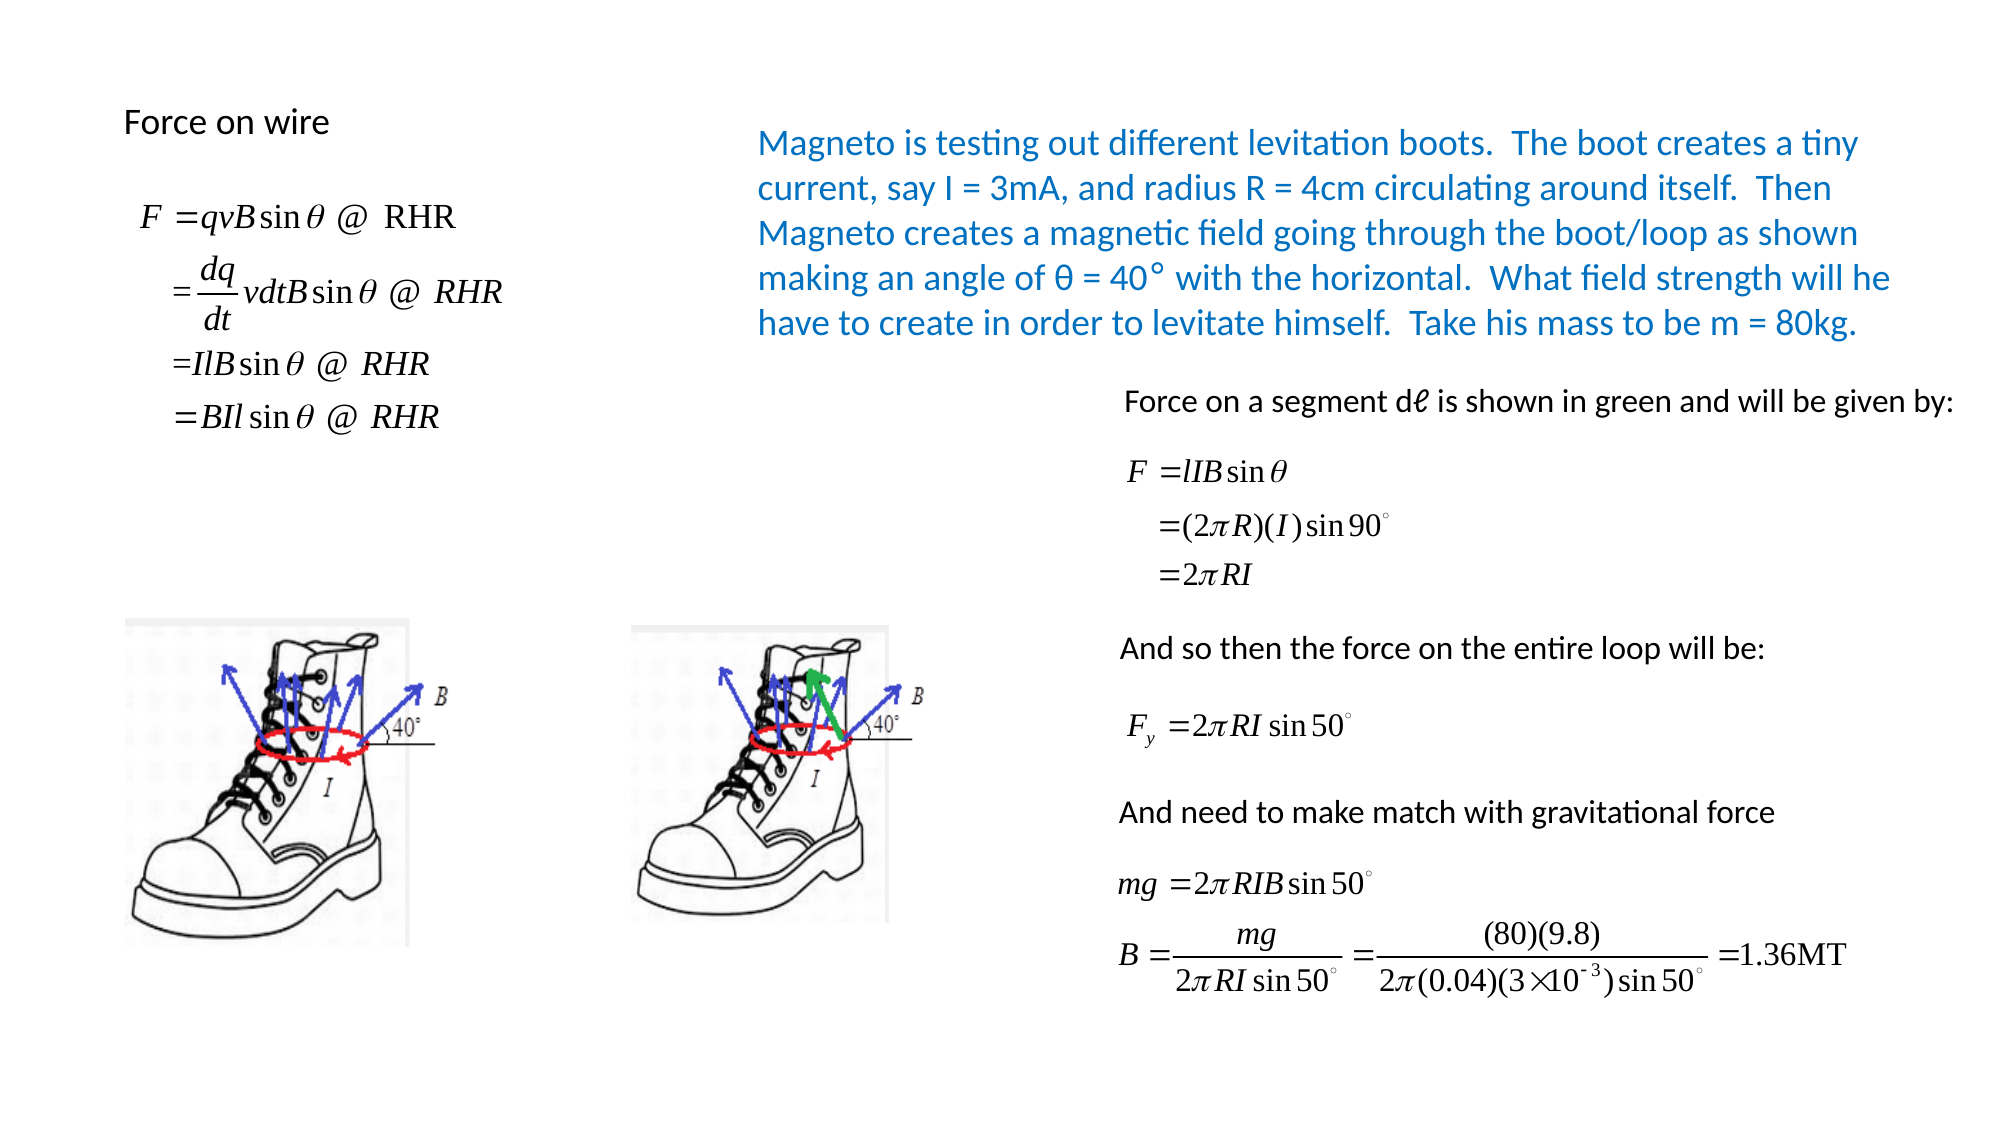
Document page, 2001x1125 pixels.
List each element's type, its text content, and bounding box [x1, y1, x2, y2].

text_box Force on wire [109, 89, 346, 150]
text_box And need to make match with gravitational force [1104, 782, 1792, 837]
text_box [125, 618, 532, 947]
text_box Magneto is testing out different levitation boots. The boot creates a tiny current, say I = 3mA, and radius R = 4cm circulating around itself. Then Magneto creates a magnetic field going through the boot/loop as shown making an angle of θ = 40° with the horizontal. What field strength will he have to create in order to levitate himself. Take his mass to be m = 80kg. [742, 110, 1934, 350]
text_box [133, 196, 510, 444]
text_box And so then the force on the entire loop will be: [1104, 618, 1794, 674]
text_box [631, 625, 1000, 923]
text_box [1121, 700, 1359, 756]
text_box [1121, 453, 1398, 600]
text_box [1112, 857, 1854, 1007]
text_box Force on a segment dℓ is shown in green and will be given by: [1109, 371, 1972, 427]
